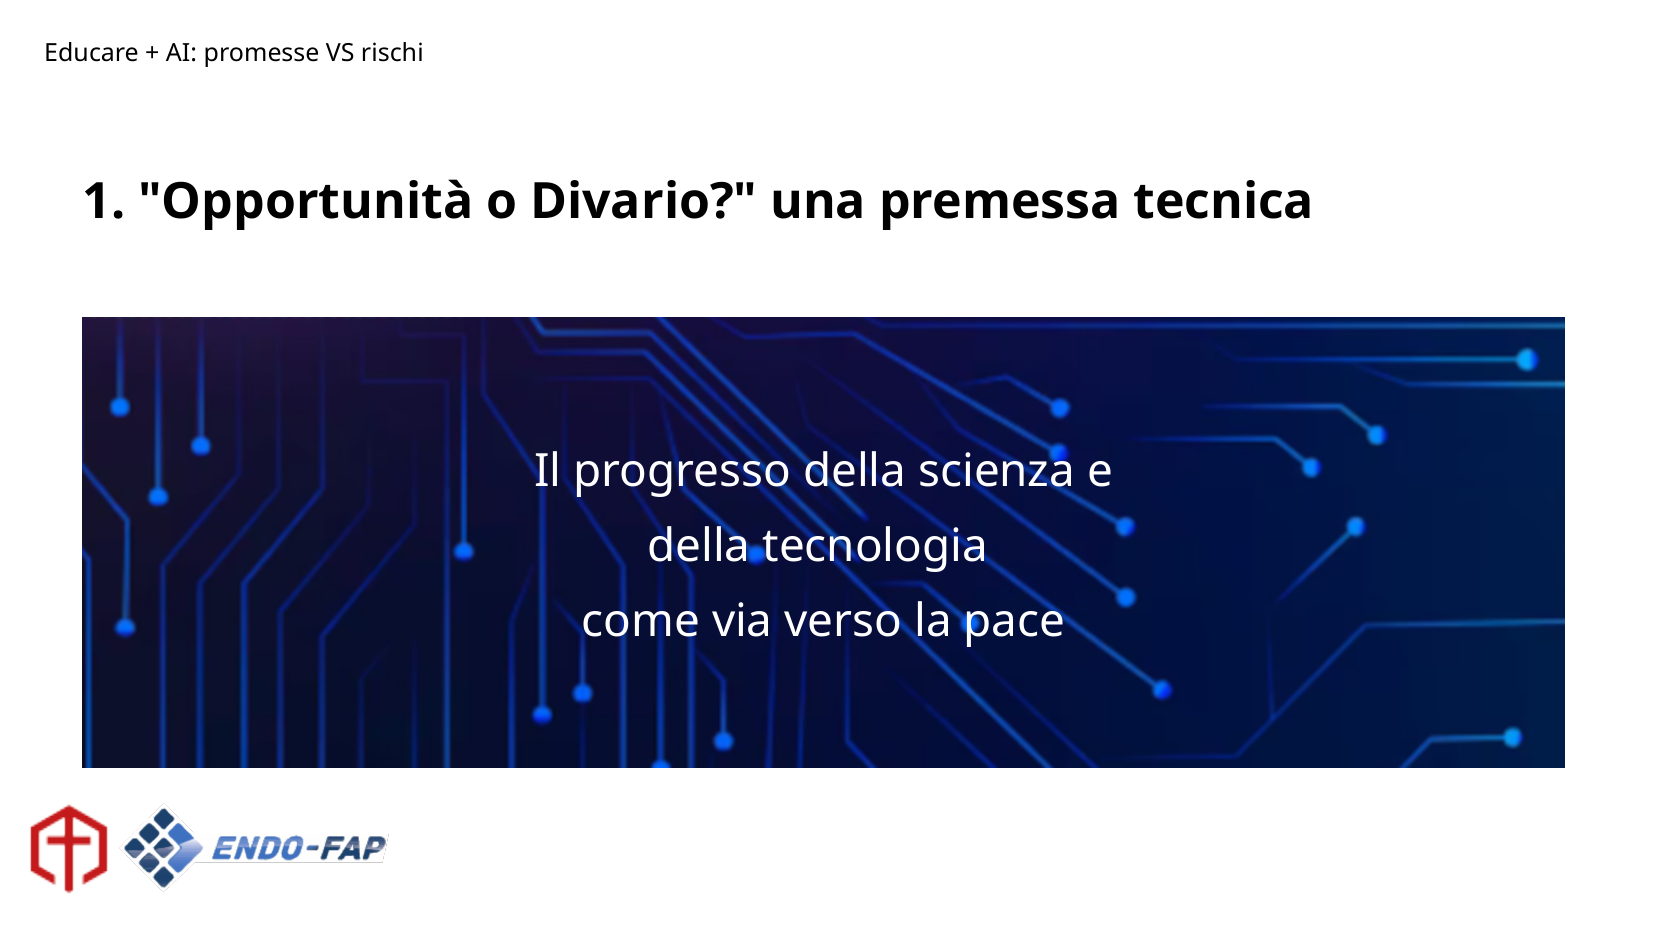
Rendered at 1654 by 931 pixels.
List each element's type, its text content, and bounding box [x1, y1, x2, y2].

title 1. "Opportunità o Divario?" una premessa tecnica [82, 135, 1565, 261]
picture [118, 803, 393, 892]
list Il progresso della scienza e della tecnologia come via verso la pace [82, 318, 1565, 768]
picture [29, 803, 110, 896]
